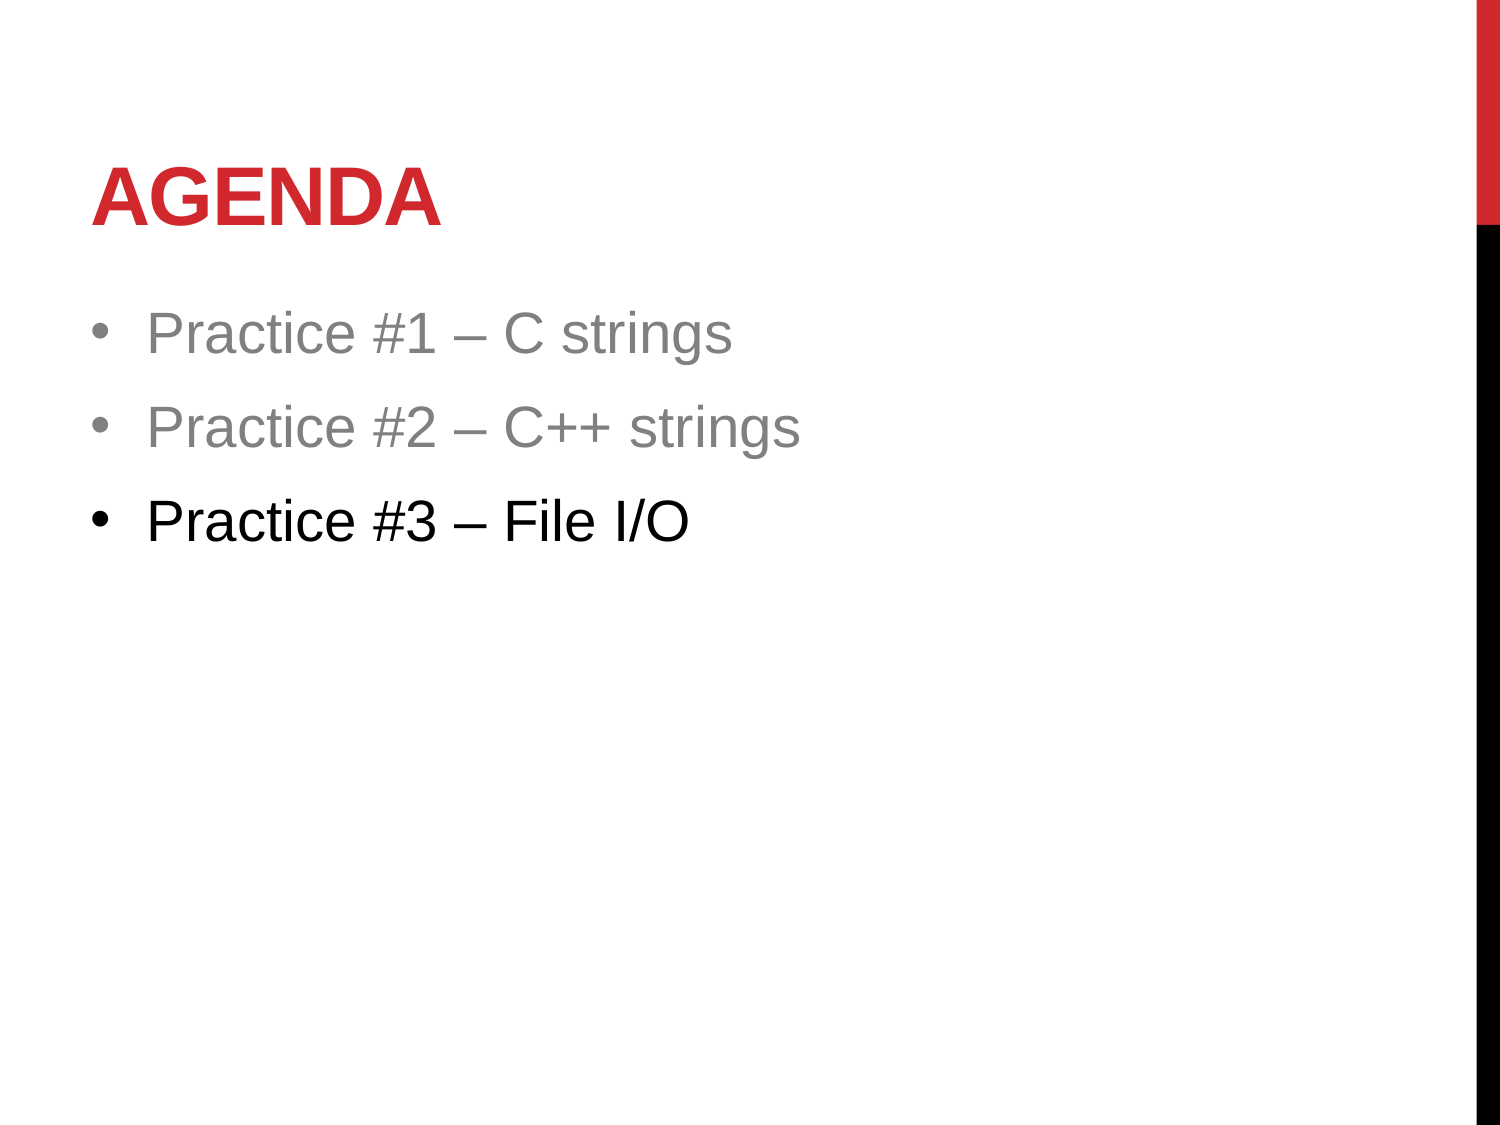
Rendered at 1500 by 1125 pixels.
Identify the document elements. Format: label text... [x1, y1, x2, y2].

list Practice #1 – C strings Practice #2 – C++ strings Practice #3 – File I/O [75, 287, 1325, 1005]
title Agenda [75, 25, 1025, 250]
